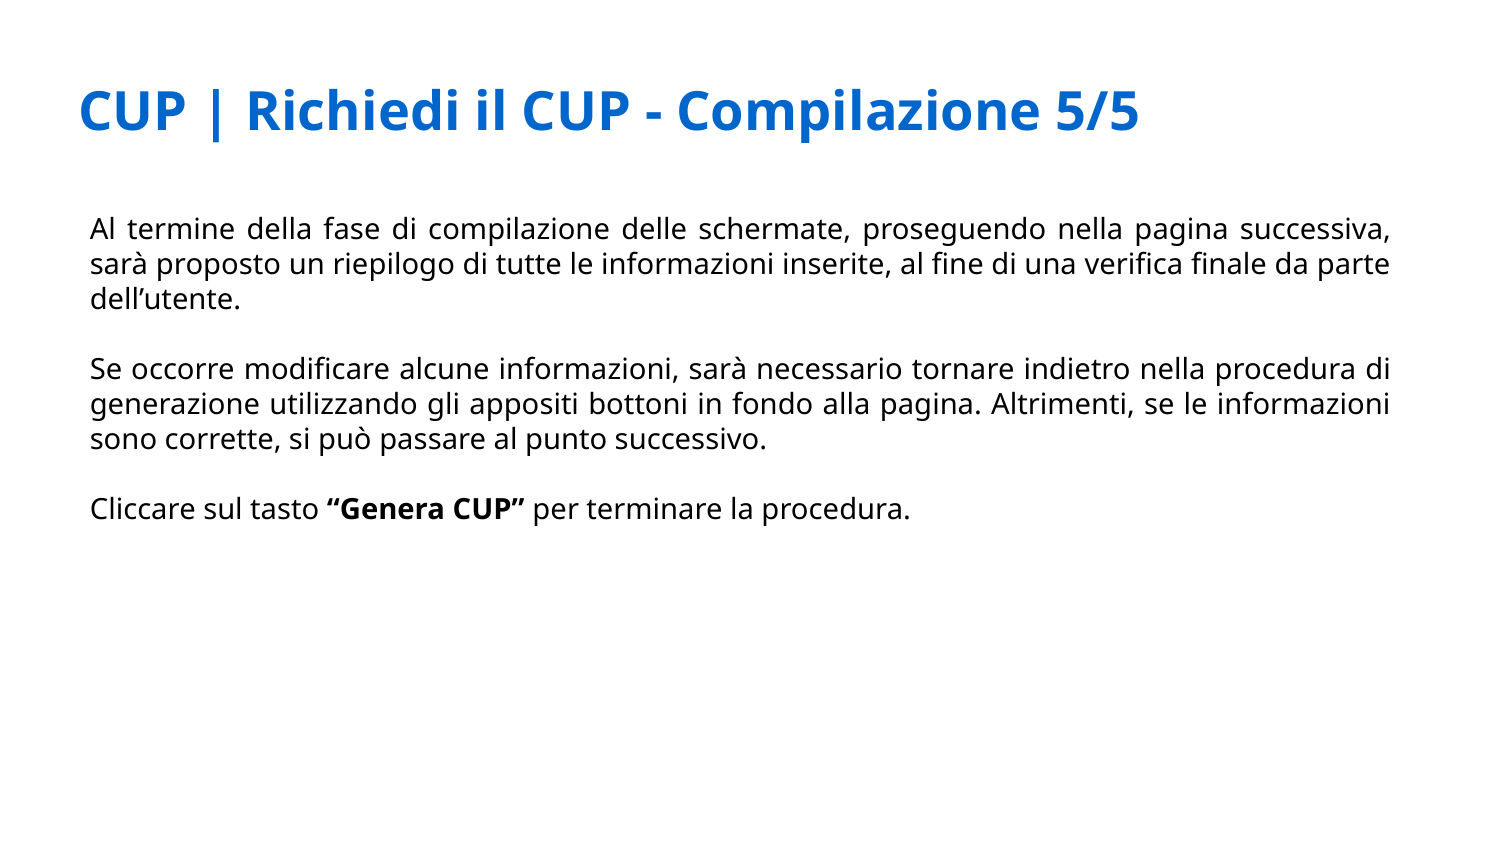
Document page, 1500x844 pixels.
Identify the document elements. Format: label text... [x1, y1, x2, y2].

subtitle Al termine della fase di compilazione delle schermate, proseguendo nella pagina successiva, sarà proposto un riepilogo di tutte le informazioni inserite, al fine di una verifica finale da parte dell’utente. Se occorre modificare alcune informazioni, sarà necessario tornare indietro nella procedura di generazione utilizzando gli appositi bottoni in fondo alla pagina. Altrimenti, se le informazioni sono corrette, si può passare al punto successivo. Cliccare sul tasto “Genera CUP” per terminare la procedura. [74, 195, 1407, 734]
text_box CUP | Richiedi il CUP - Compilazione 5/5 [63, 64, 1197, 153]
